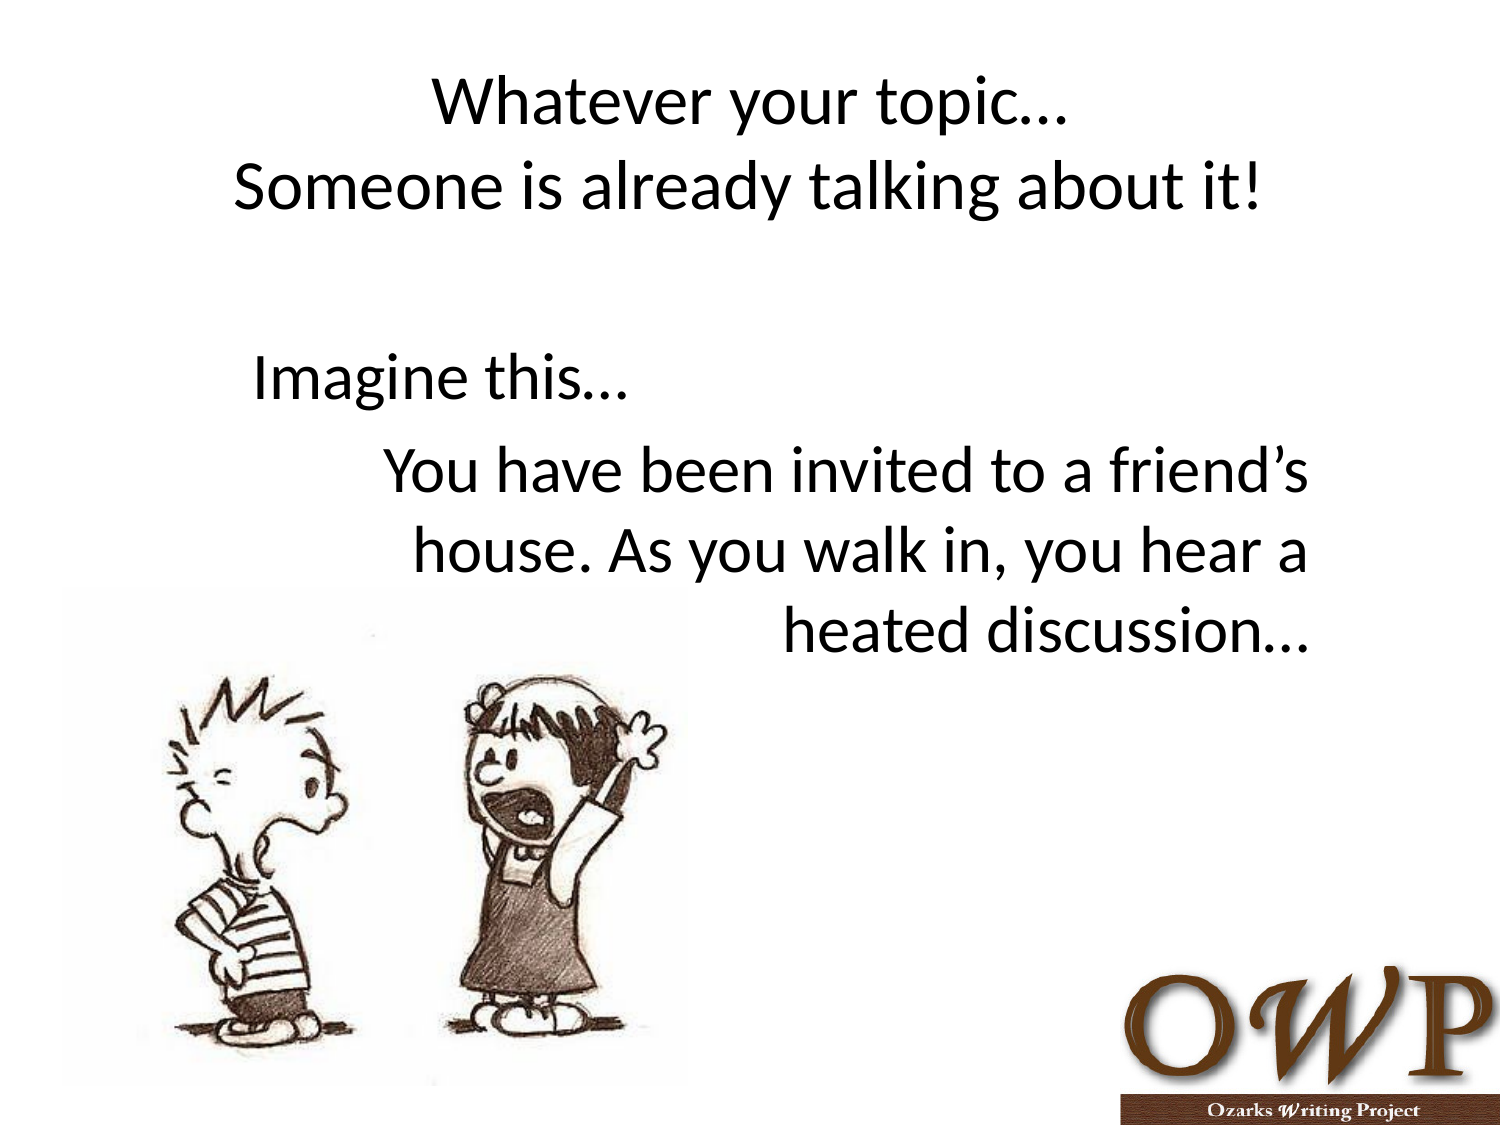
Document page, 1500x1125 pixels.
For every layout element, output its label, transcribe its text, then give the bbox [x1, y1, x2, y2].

title Whatever your topic… Someone is already talking about it! [74, 44, 1426, 233]
list Imagine this… You have been invited to a friend’s house. As you walk in, you hear a heated discussion… [237, 324, 1326, 876]
picture [1120, 957, 1500, 1125]
picture [62, 587, 688, 1087]
